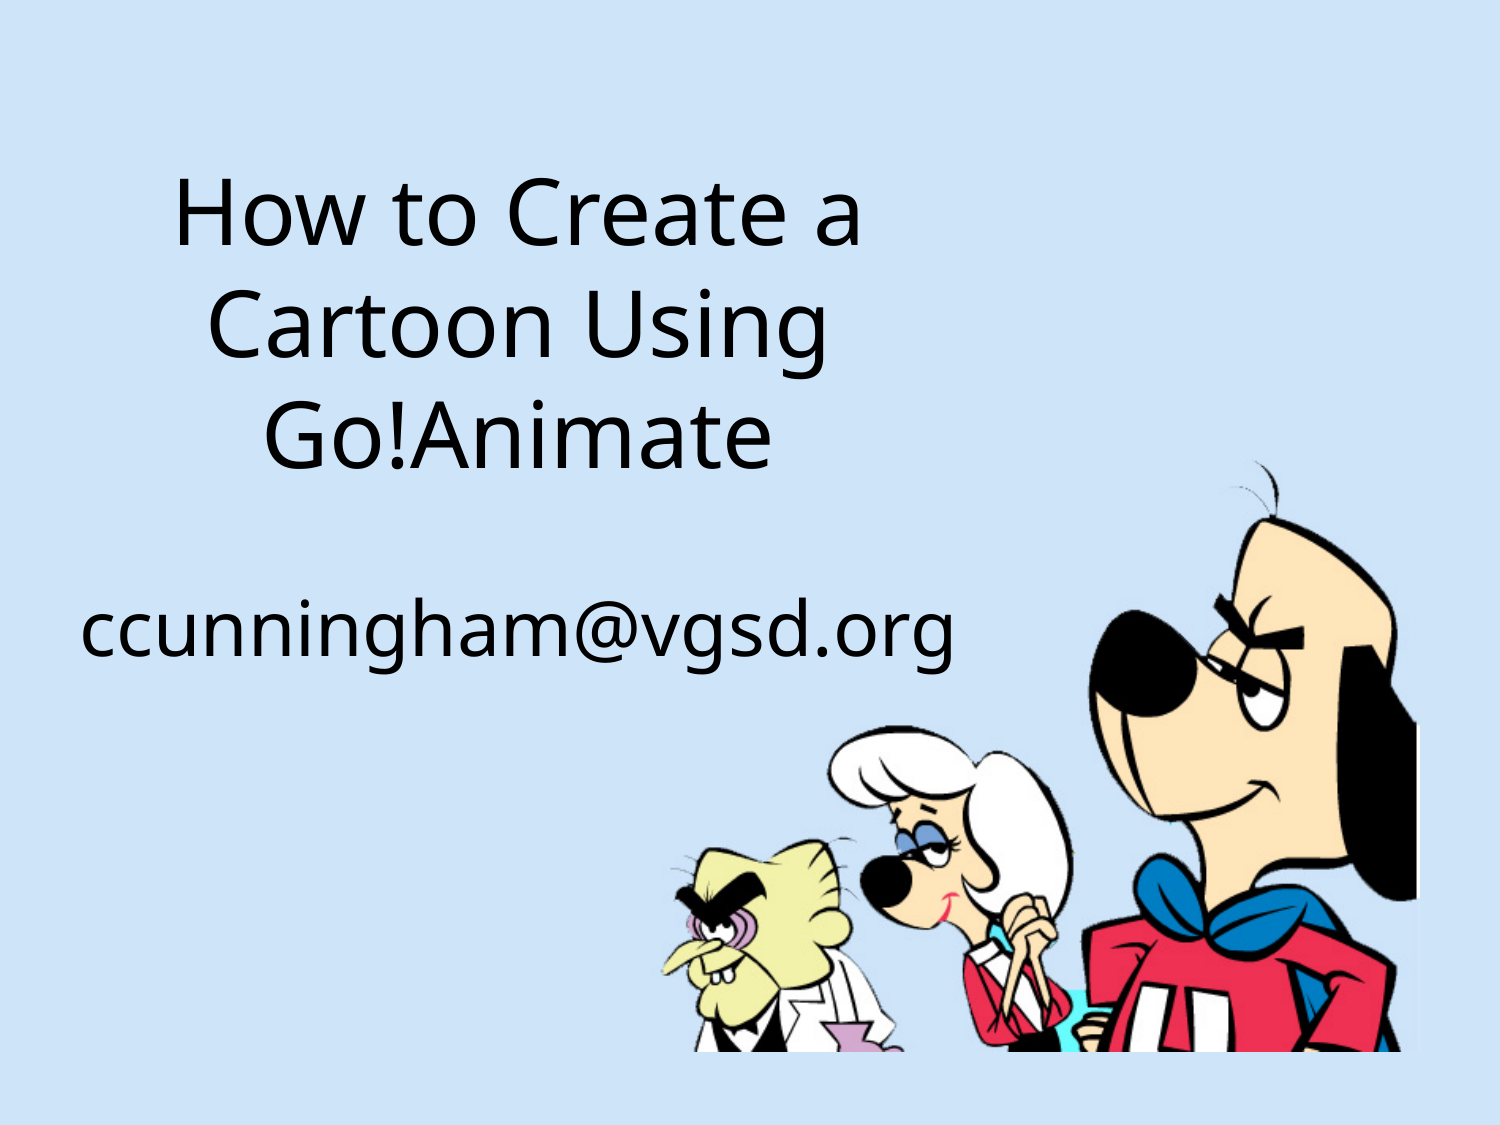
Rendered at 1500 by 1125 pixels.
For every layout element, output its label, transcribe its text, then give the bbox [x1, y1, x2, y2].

title How to Create a Cartoon Using Go!Animate ccunningham@vgsd.org [62, 112, 975, 713]
picture [649, 447, 1421, 1052]
